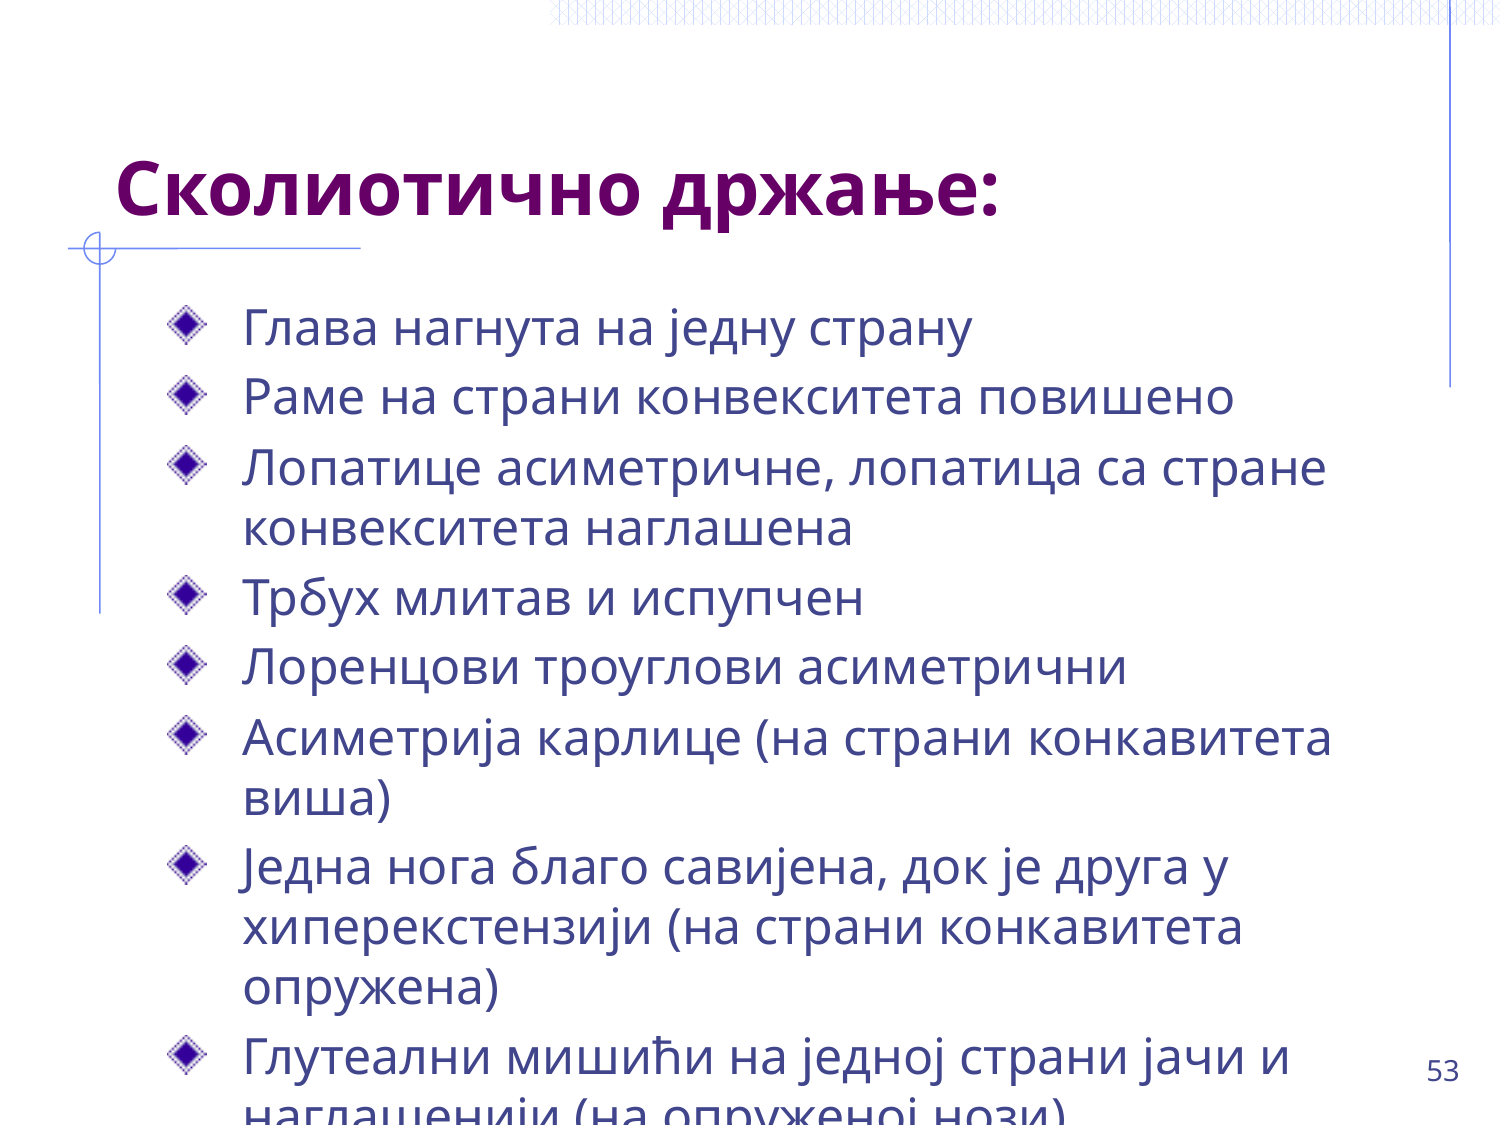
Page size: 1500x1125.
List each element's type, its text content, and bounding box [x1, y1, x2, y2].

picture [167, 575, 207, 615]
picture [167, 1035, 207, 1075]
title Сколиотично држање: [99, 49, 1376, 238]
picture [167, 445, 207, 485]
picture [167, 715, 207, 755]
picture [167, 645, 207, 685]
picture [167, 845, 207, 885]
slide_number 53 [1162, 1025, 1475, 1100]
list Глава нагнута на једну страну Раме на страни конвекситета повишено Лопатице асиметричне, лопатица са стране конвекситета наглашена Трбух млитав и испупчен Лоренцови троуглови асиметрични Асиметрија карлице (на страни конкавитета виша) Једна нога благо савијена, док је друга у хиперекстензији (на страни конкавитета опружена) Глутеални мишићи на једној страни јачи и наглашенији (на опруженој нози) [124, 287, 1463, 963]
picture [167, 375, 207, 415]
picture [167, 305, 207, 345]
